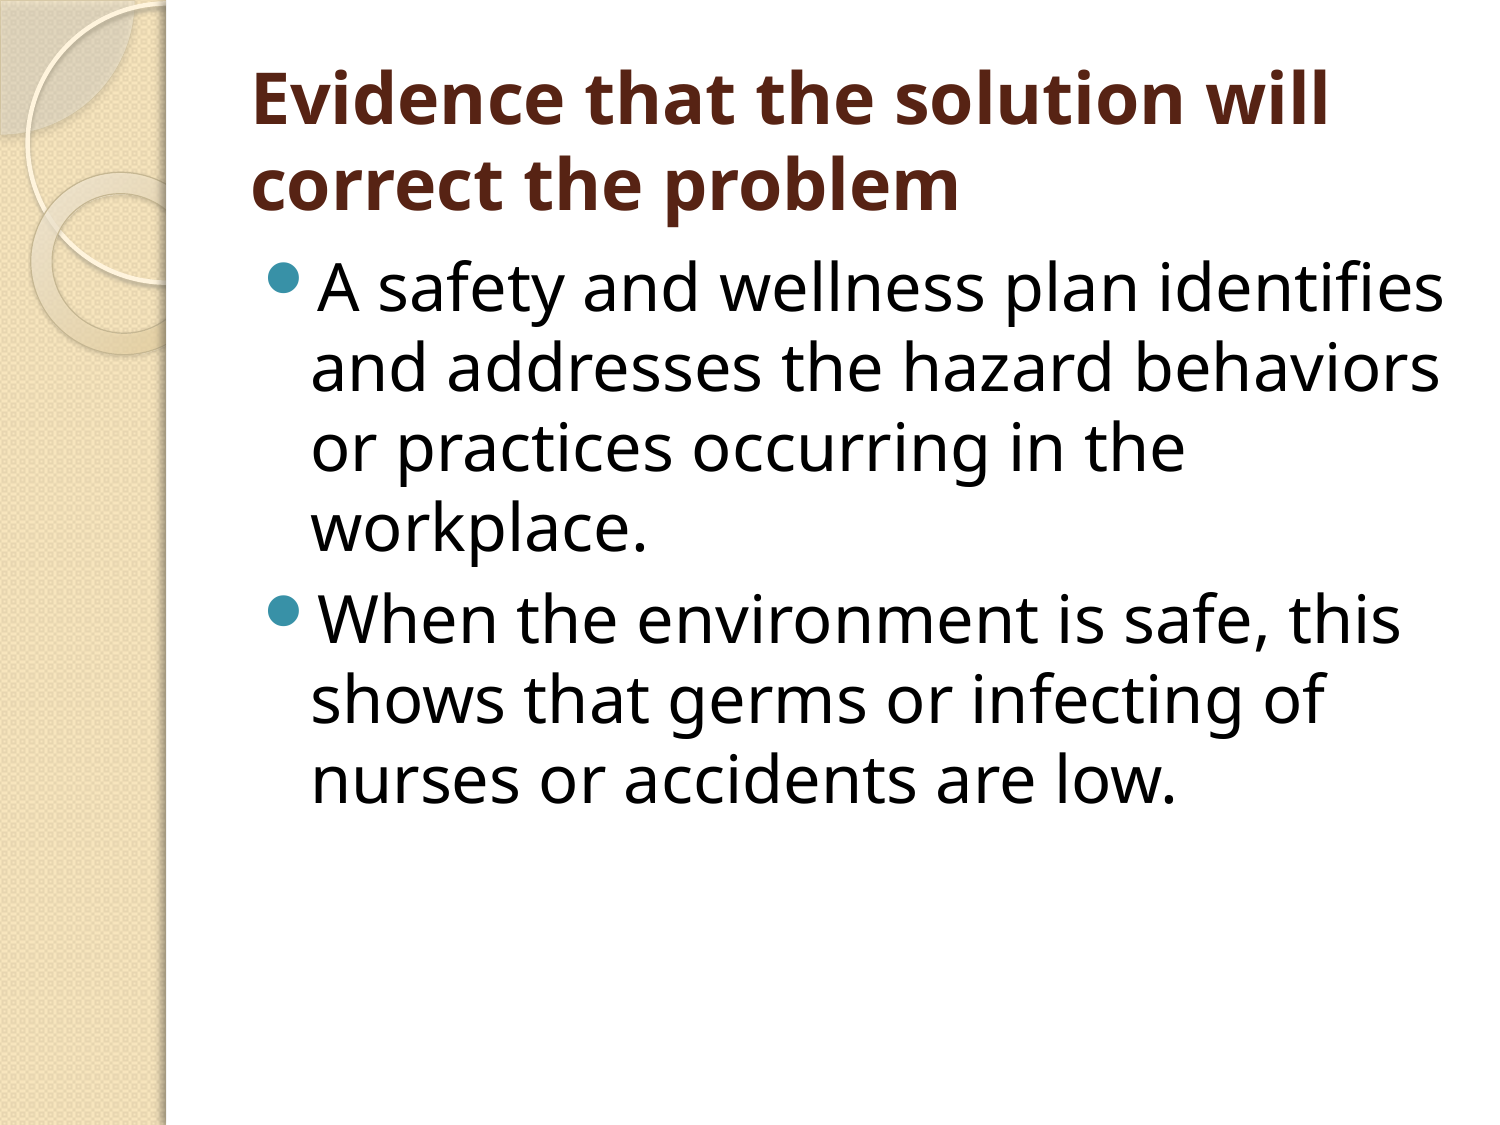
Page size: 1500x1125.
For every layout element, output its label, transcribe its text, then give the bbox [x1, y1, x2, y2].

title Evidence that the solution will correct the problem [235, 45, 1466, 233]
list A safety and wellness plan identifies and addresses the hazard behaviors or practices occurring in the workplace. When the environment is safe, this shows that germs or infecting of nurses or accidents are low. [235, 237, 1466, 1025]
